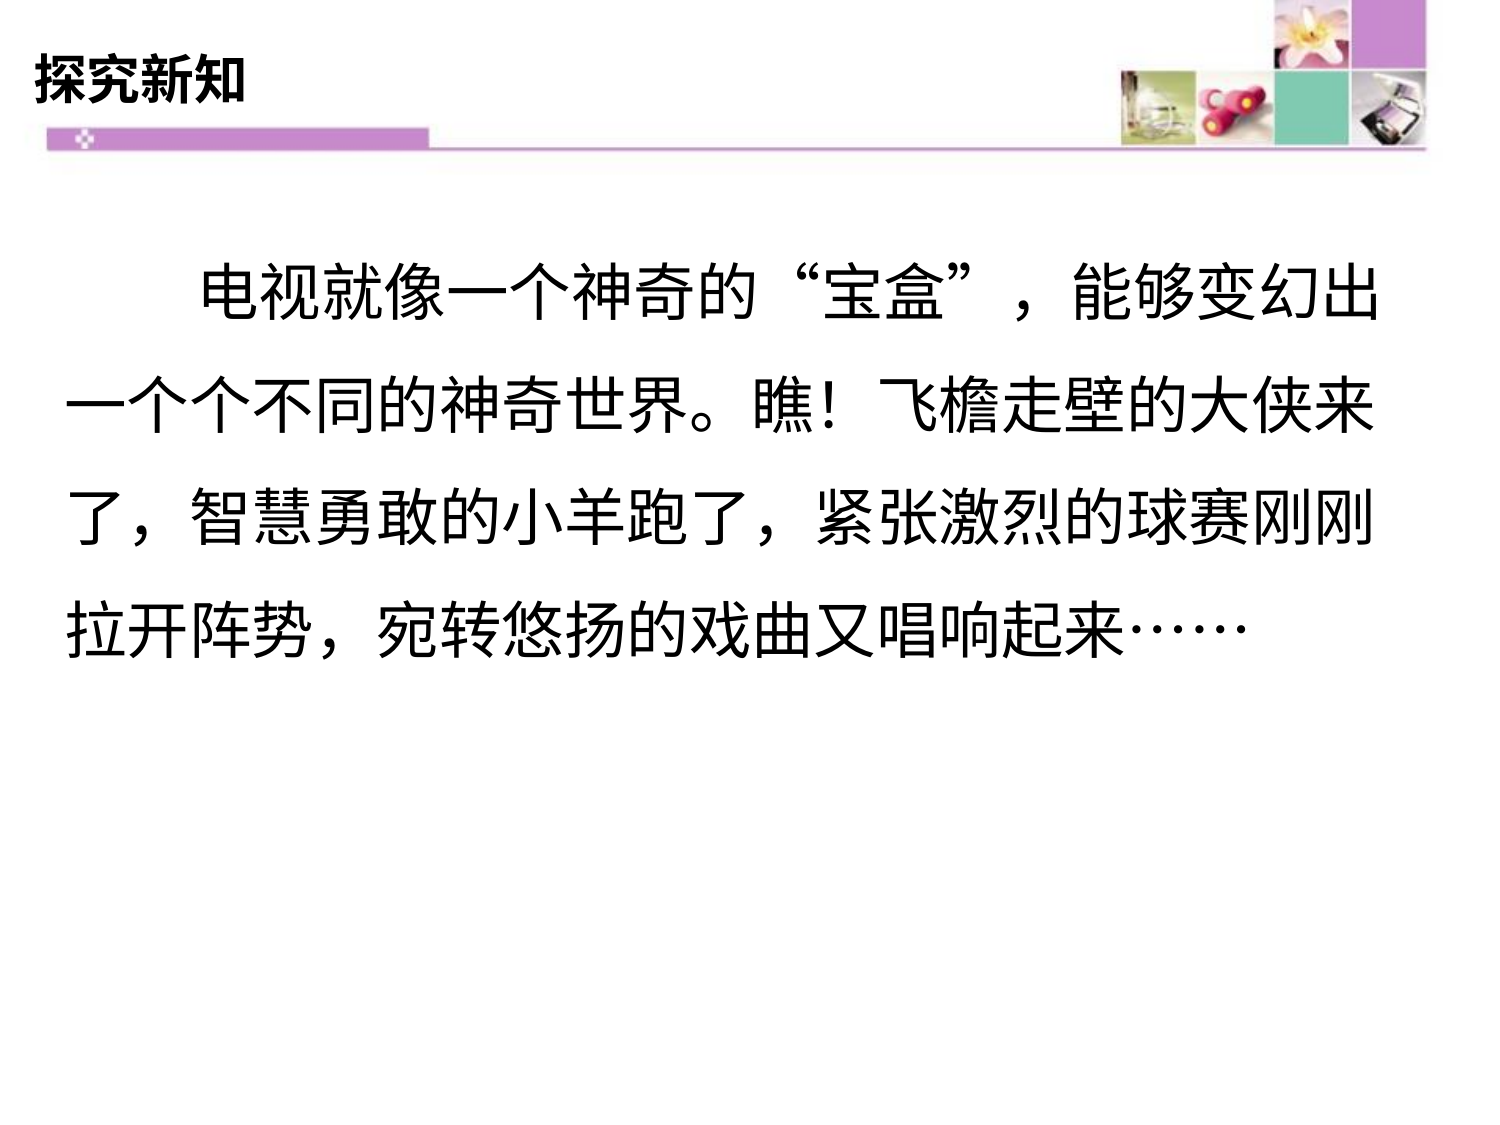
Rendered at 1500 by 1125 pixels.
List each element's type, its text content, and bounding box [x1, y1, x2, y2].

text_box 电视就像一个神奇的“宝盒”，能够变幻出一个个不同的神奇世界。瞧！飞檐走壁的大侠来了，智慧勇敢的小羊跑了，紧张激烈的球赛刚刚拉开阵势，宛转悠扬的戏曲又唱响起来…… [49, 208, 1450, 339]
title 探究新知 [18, 38, 1483, 119]
picture [0, 0, 1500, 1125]
